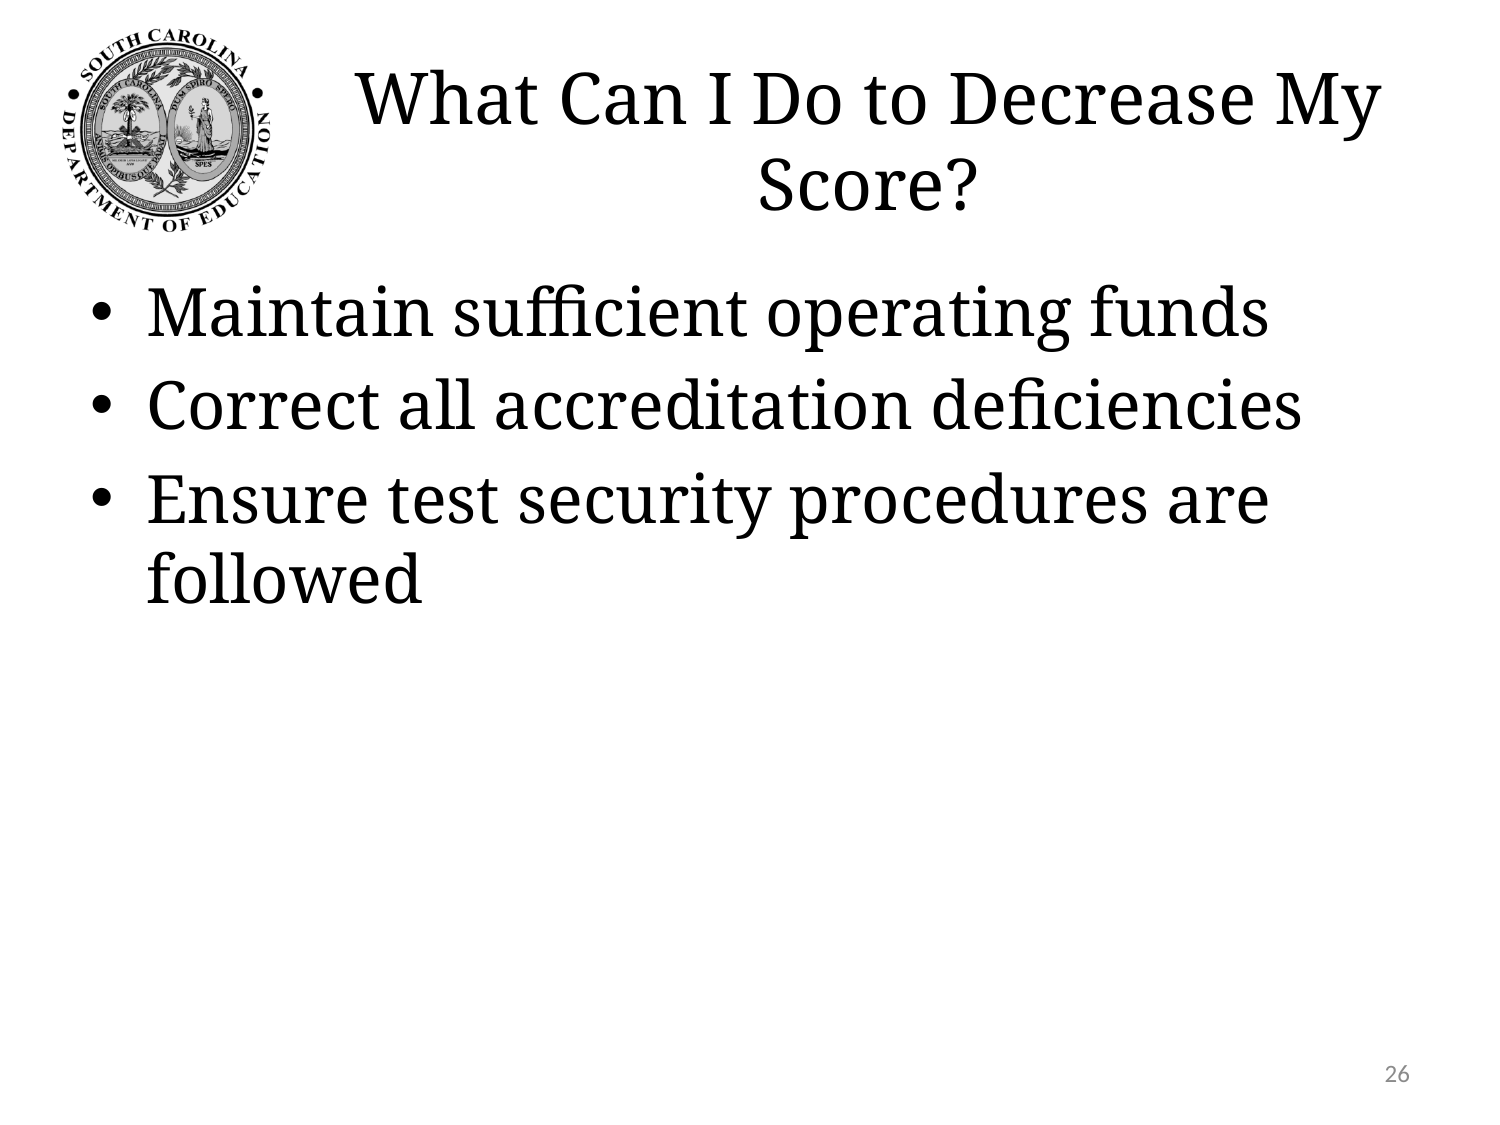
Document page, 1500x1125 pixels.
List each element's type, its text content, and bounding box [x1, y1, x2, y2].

title What Can I Do to Decrease My Score? [312, 45, 1425, 233]
list Maintain sufficient operating funds Correct all accreditation deficiencies Ensure test security procedures are followed [75, 262, 1425, 1005]
picture [50, 24, 280, 238]
slide_number 26 [1074, 1042, 1425, 1103]
